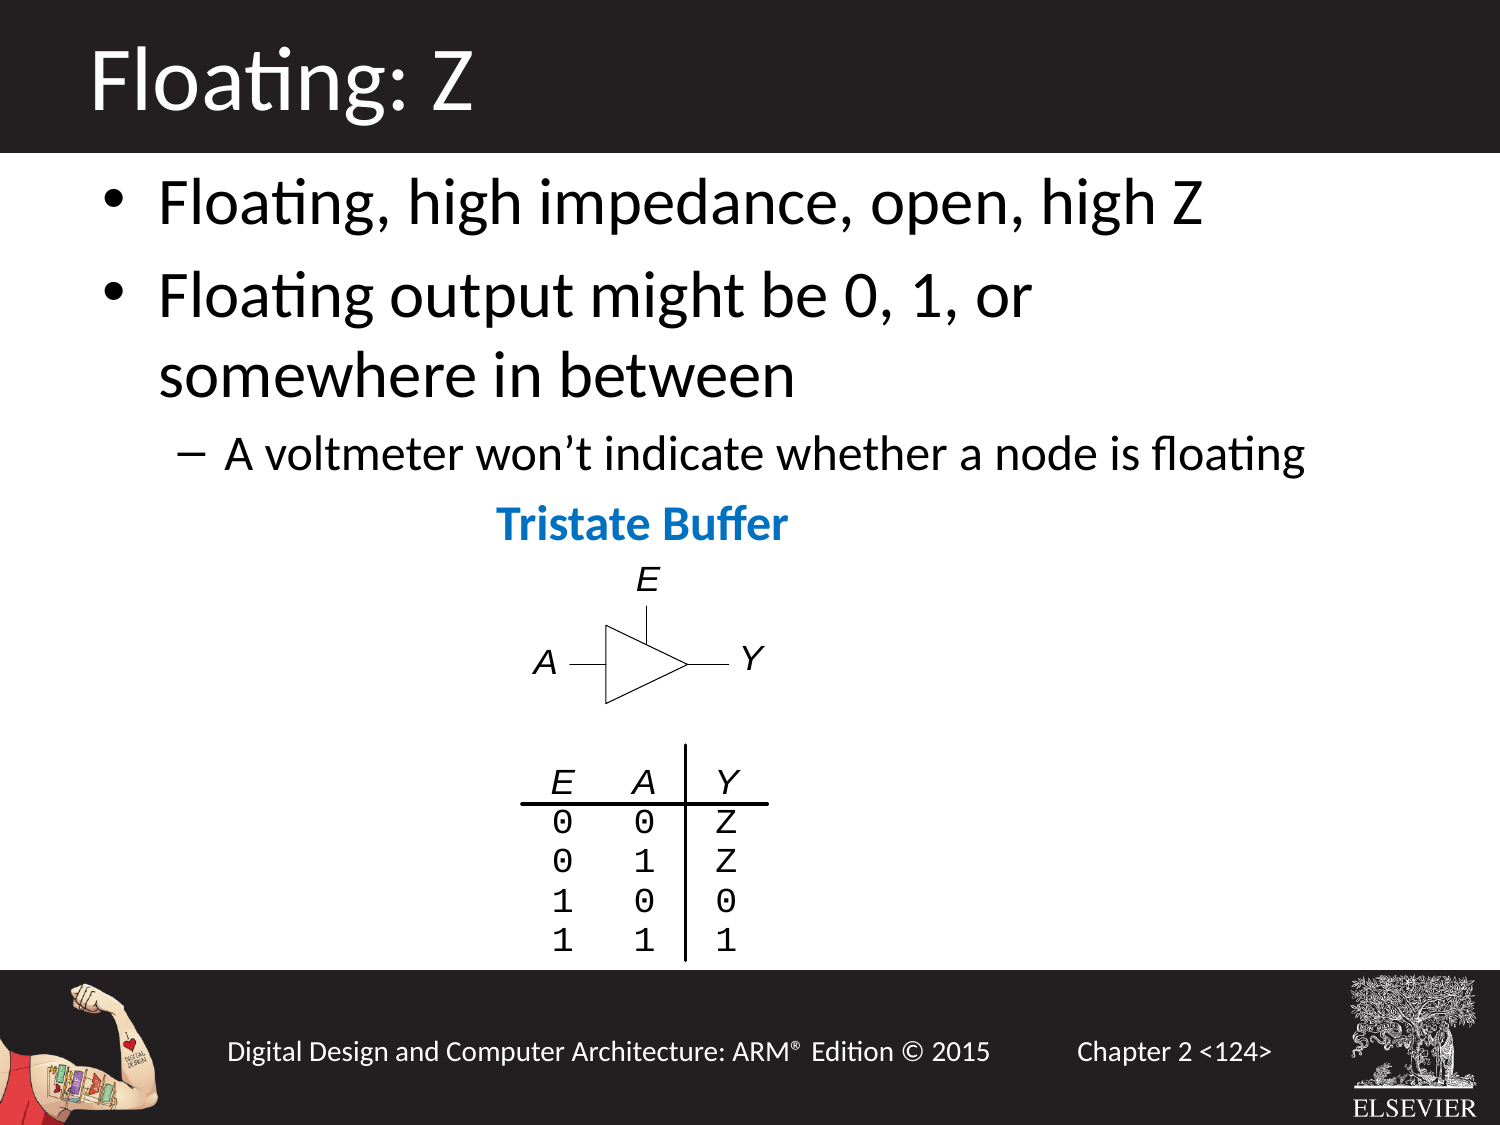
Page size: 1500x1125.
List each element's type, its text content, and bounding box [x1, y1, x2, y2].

list Floating, high impedance, open, high Z Floating output might be 0, 1, or somewhere in between A voltmeter won’t indicate whether a node is floating Tristate Buffer [87, 149, 1325, 963]
text_box Floating: Z [75, 11, 1375, 136]
picture [1350, 974, 1477, 1117]
picture [0, 979, 163, 1125]
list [499, 537, 798, 986]
